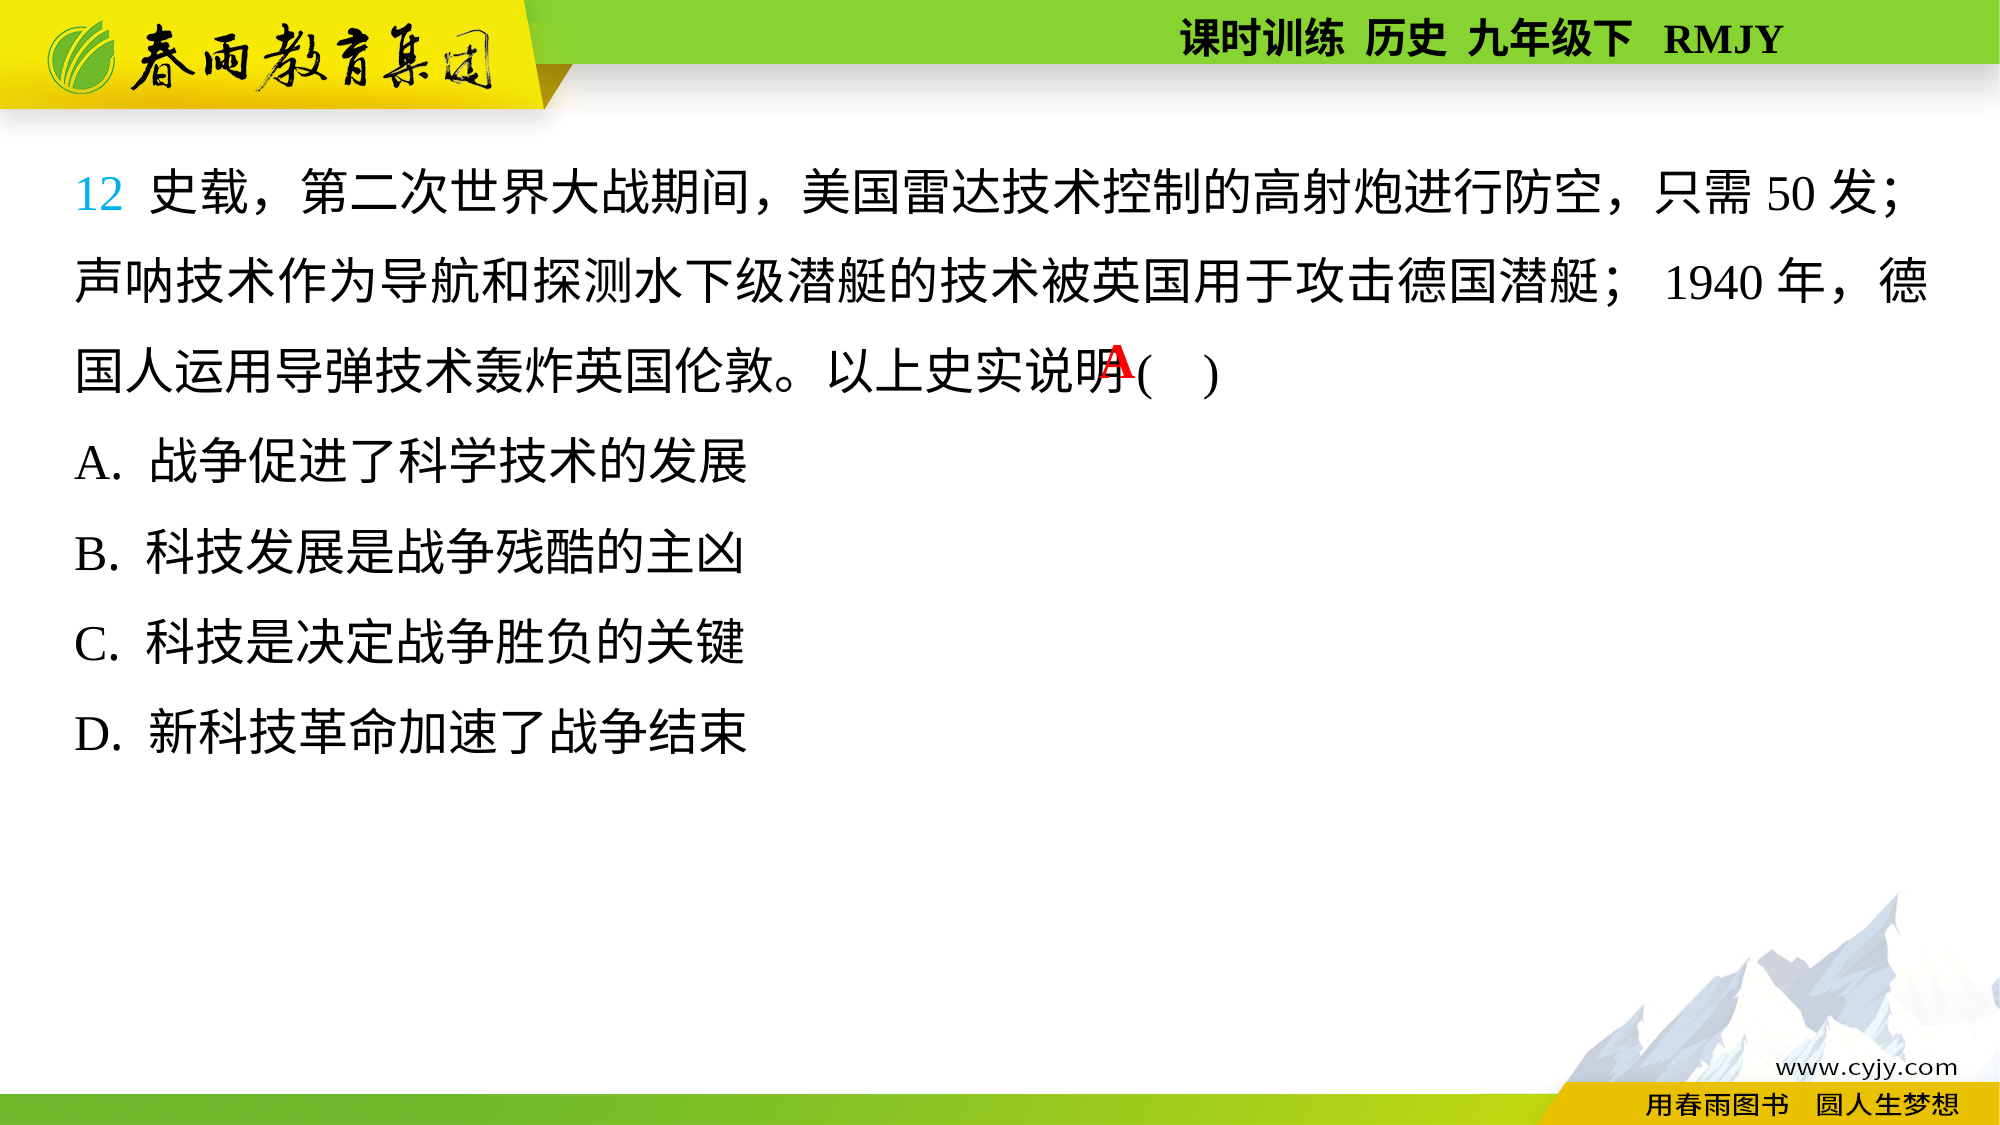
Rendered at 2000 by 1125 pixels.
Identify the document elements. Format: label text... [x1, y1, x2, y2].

list 12 史载，第二次世界大战期间，美国雷达技术控制的高射炮进行防空，只需50发；声呐技术作为导航和探测水下级潜艇的技术被英国用于攻击德国潜艇；1940年，德国人运用导弹技术轰炸英国伦敦。以上史实说明( ) A. 战争促进了科学技术的发展 B. 科技发展是战争残酷的主凶 C. 科技是决定战争胜负的关键 D. 新科技革命加速了战争结束 [59, 122, 1944, 763]
picture [0, 0, 2000, 1125]
text_box A [1084, 321, 1151, 397]
